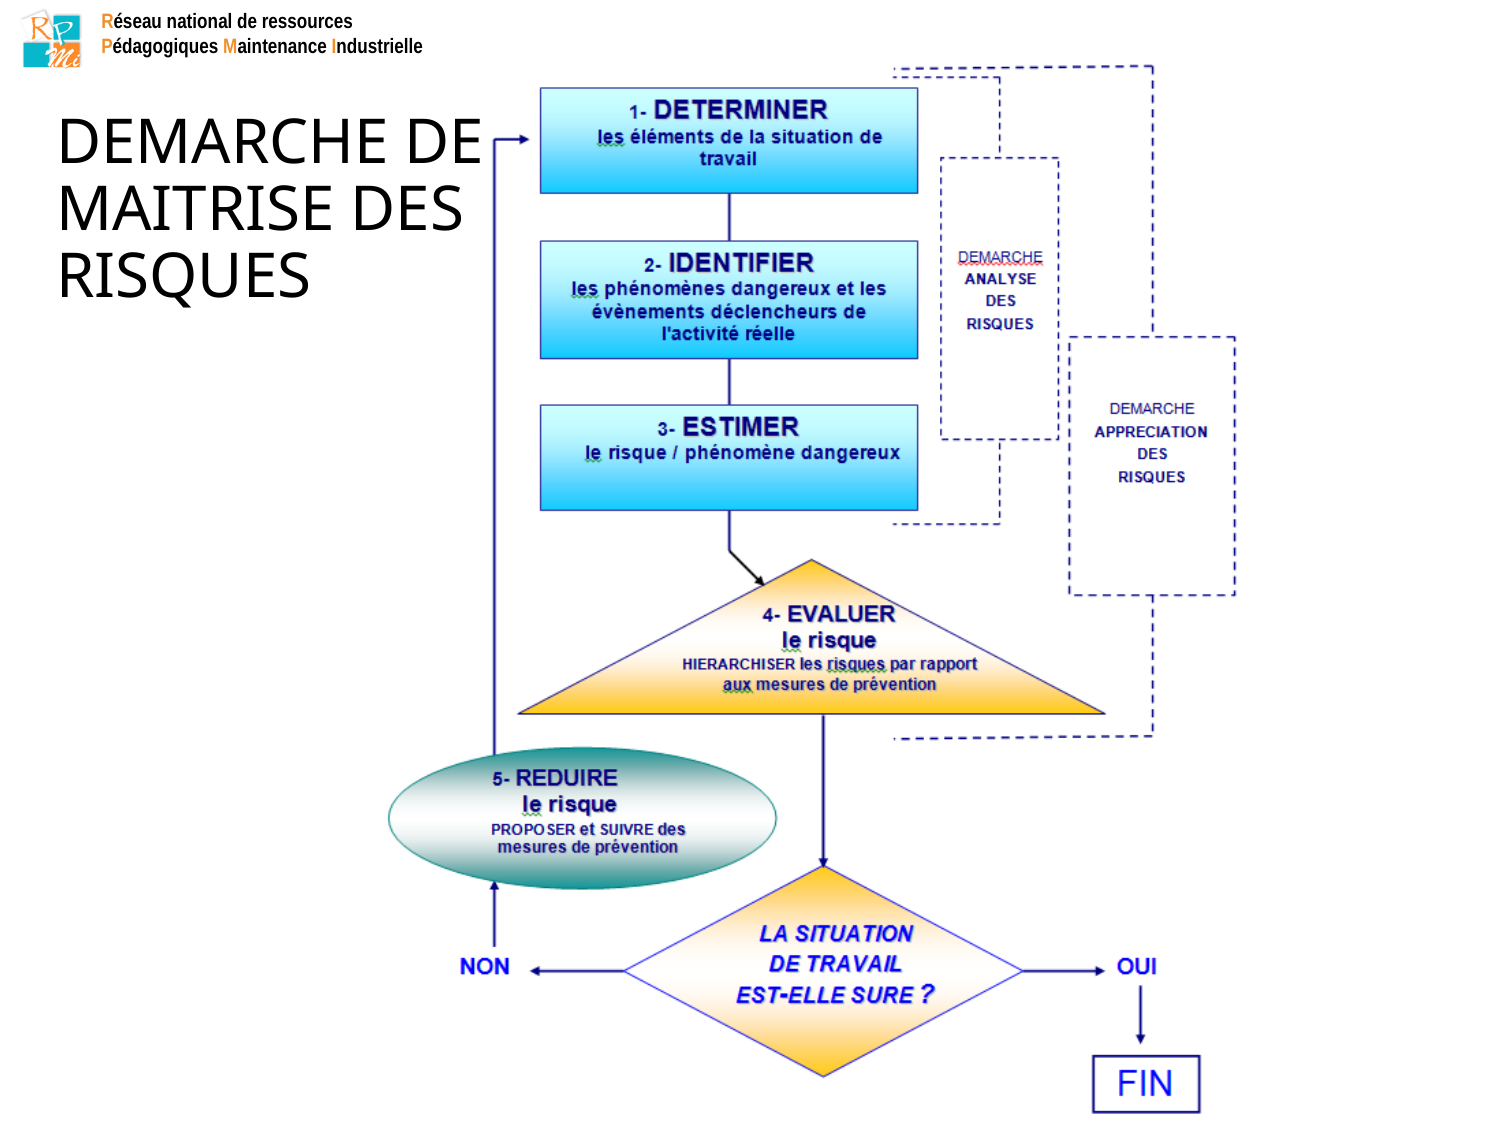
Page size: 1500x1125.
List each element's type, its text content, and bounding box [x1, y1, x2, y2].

picture [17, 7, 86, 72]
title DEMARCHE DE MAITRISE DES RISQUES [41, 101, 383, 320]
picture [383, 63, 1247, 1123]
